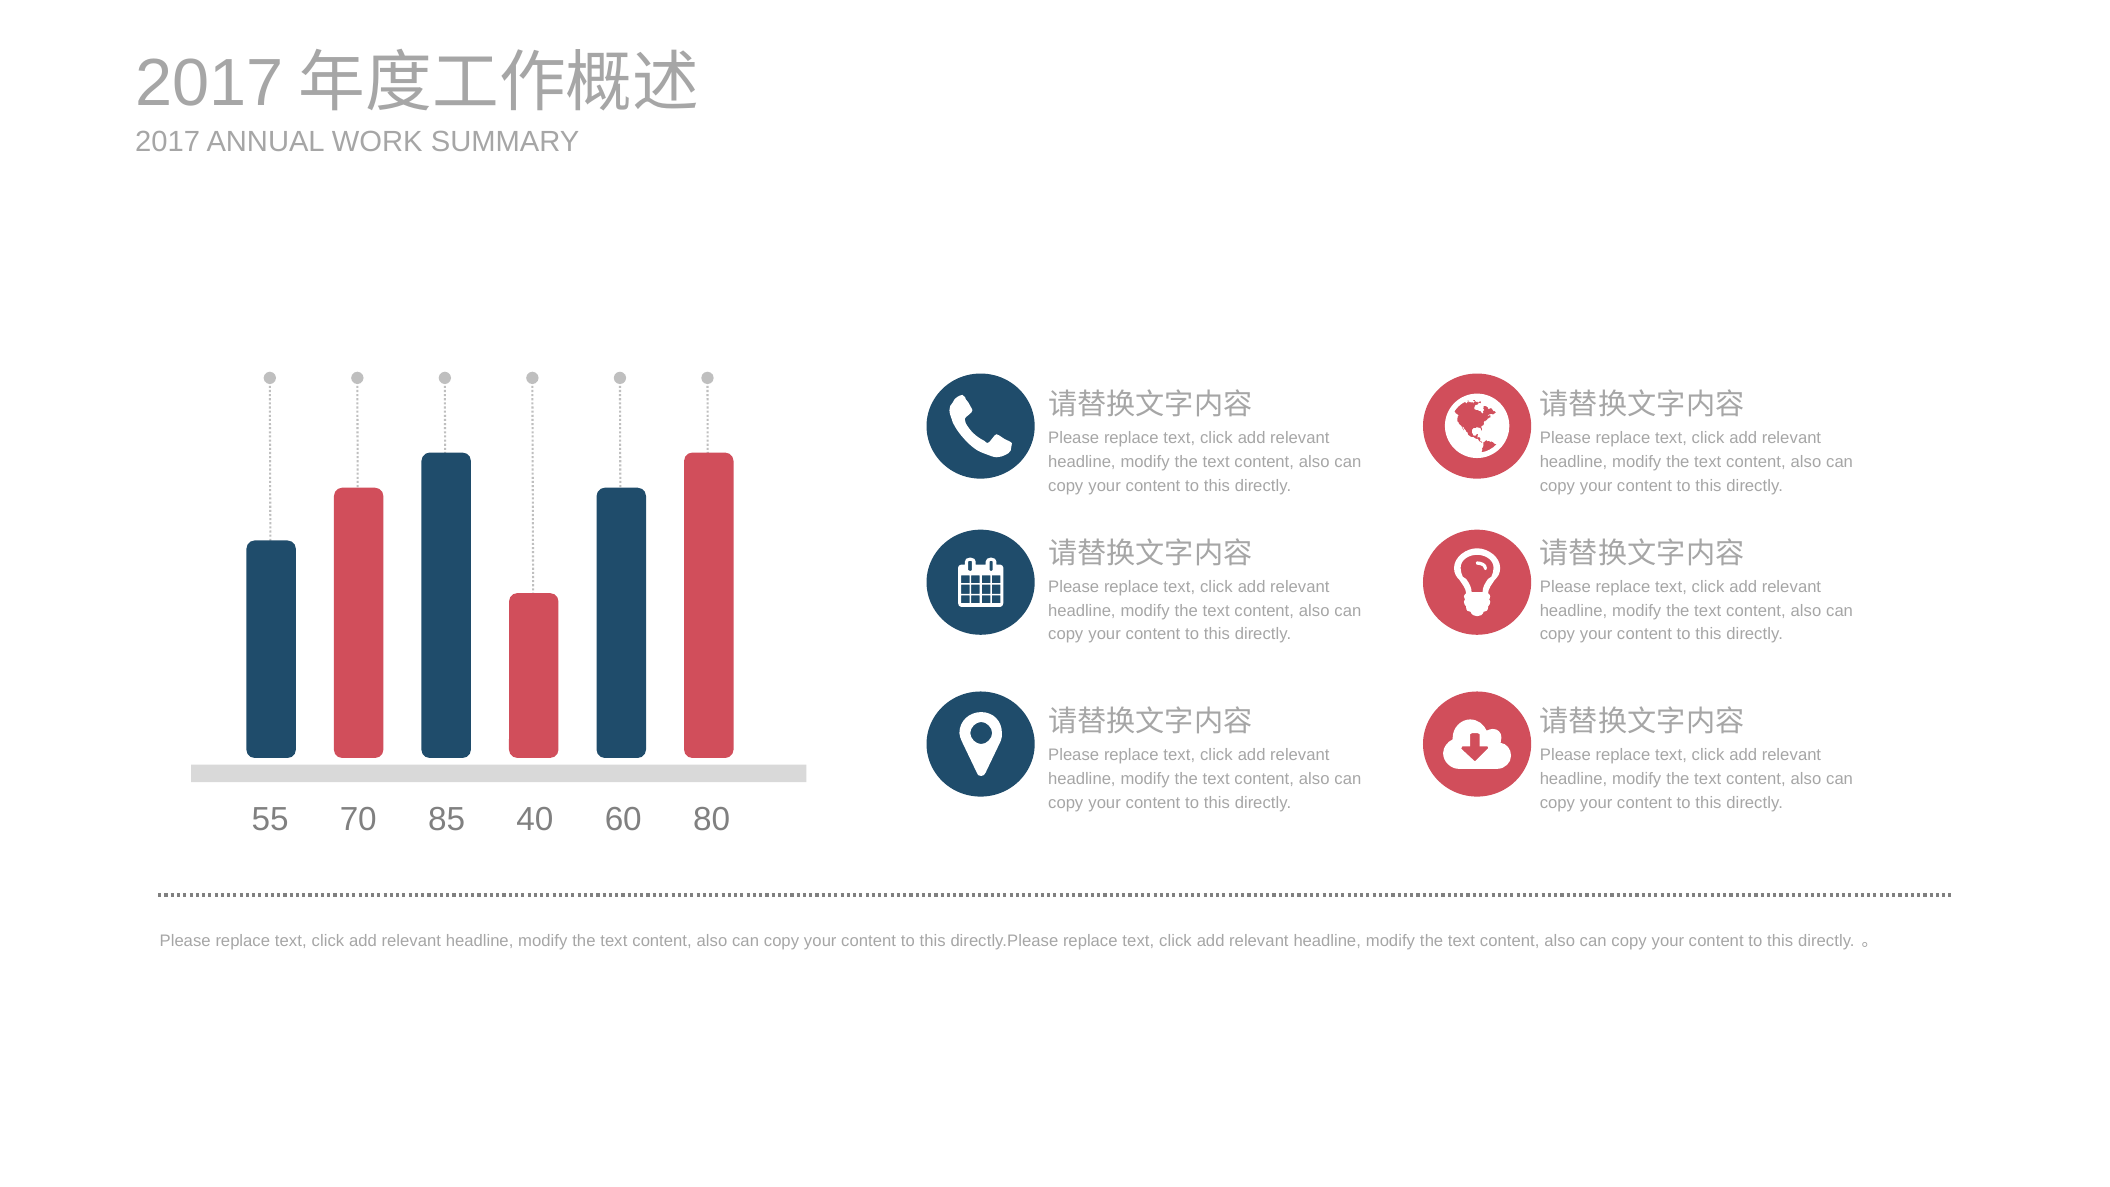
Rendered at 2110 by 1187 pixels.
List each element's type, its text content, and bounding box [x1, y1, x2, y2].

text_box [1422, 529, 1532, 635]
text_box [684, 377, 734, 758]
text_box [509, 377, 559, 758]
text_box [1048, 695, 1383, 811]
text_box 60 [604, 789, 642, 837]
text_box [1539, 695, 1874, 811]
text_box 85 [428, 789, 466, 837]
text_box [1539, 378, 1874, 494]
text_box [1539, 527, 1874, 643]
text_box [926, 529, 1035, 635]
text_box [421, 377, 471, 758]
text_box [246, 377, 296, 758]
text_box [926, 691, 1035, 797]
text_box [1048, 378, 1392, 494]
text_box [596, 377, 646, 758]
text_box 40 [516, 789, 554, 837]
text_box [1048, 527, 1383, 643]
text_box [1422, 373, 1532, 479]
text_box 80 [692, 789, 731, 837]
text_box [333, 377, 384, 758]
text_box [190, 763, 807, 783]
text_box 55 [251, 789, 289, 837]
text_box 70 [339, 789, 377, 837]
text_box 2017 ANNUAL WORK SUMMARY [135, 122, 596, 158]
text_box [1422, 691, 1532, 797]
text_box 2017年度工作概述 [135, 38, 783, 119]
text_box Please replace text, click add relevant headline, modify the text content, also can copy your content to this directly.Please replace text, click add relevant headline, modify the text content, also can copy your content to this directly.。 [159, 925, 1950, 950]
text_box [926, 373, 1035, 479]
